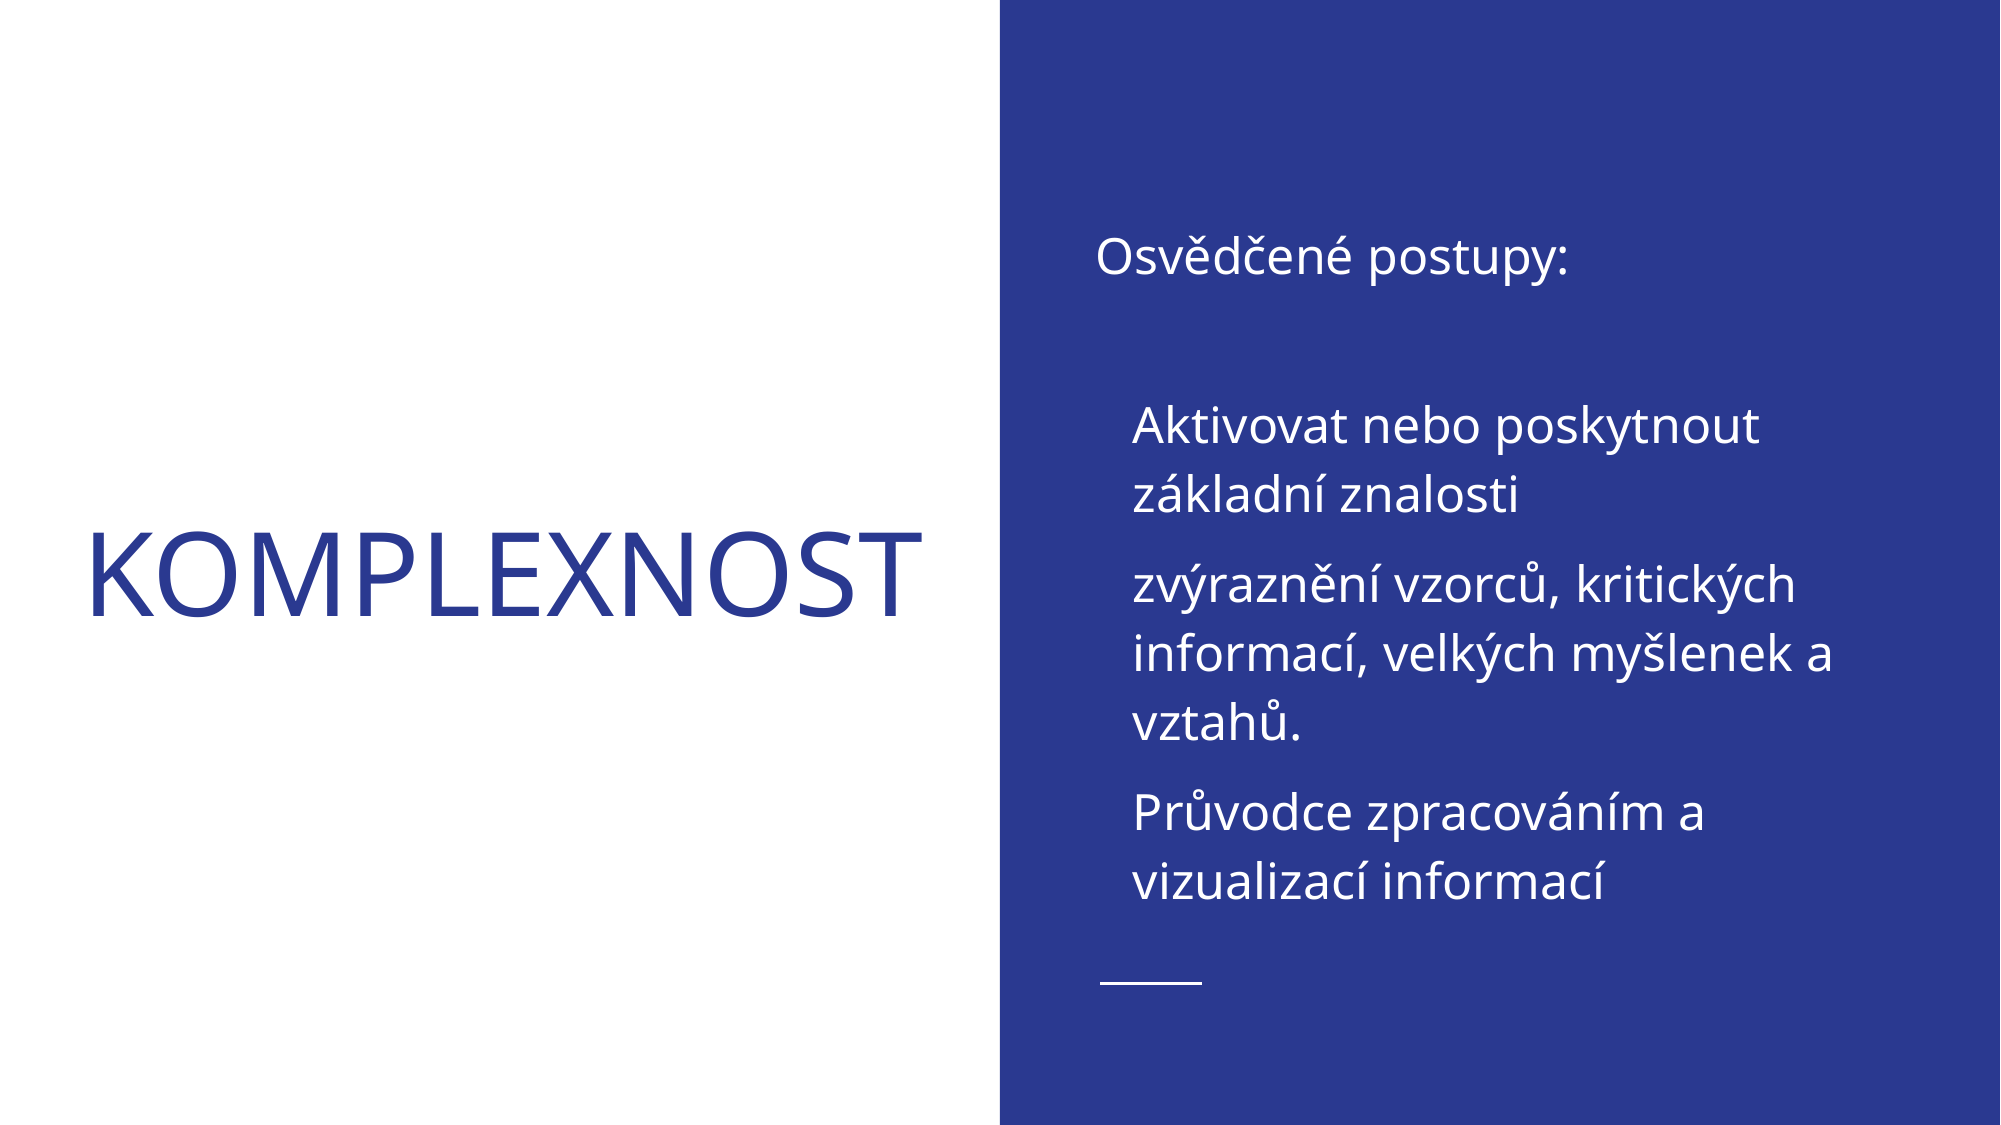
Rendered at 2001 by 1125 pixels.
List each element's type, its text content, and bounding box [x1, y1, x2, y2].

list Osvědčené postupy: Aktivovat nebo poskytnout základní znalosti zvýraznění vzorců, kritických informací, velkých myšlenek a vztahů. Průvodce zpracováním a vizualizací informací [1080, 158, 1920, 967]
title KOMPLEXNOST [61, 477, 947, 648]
